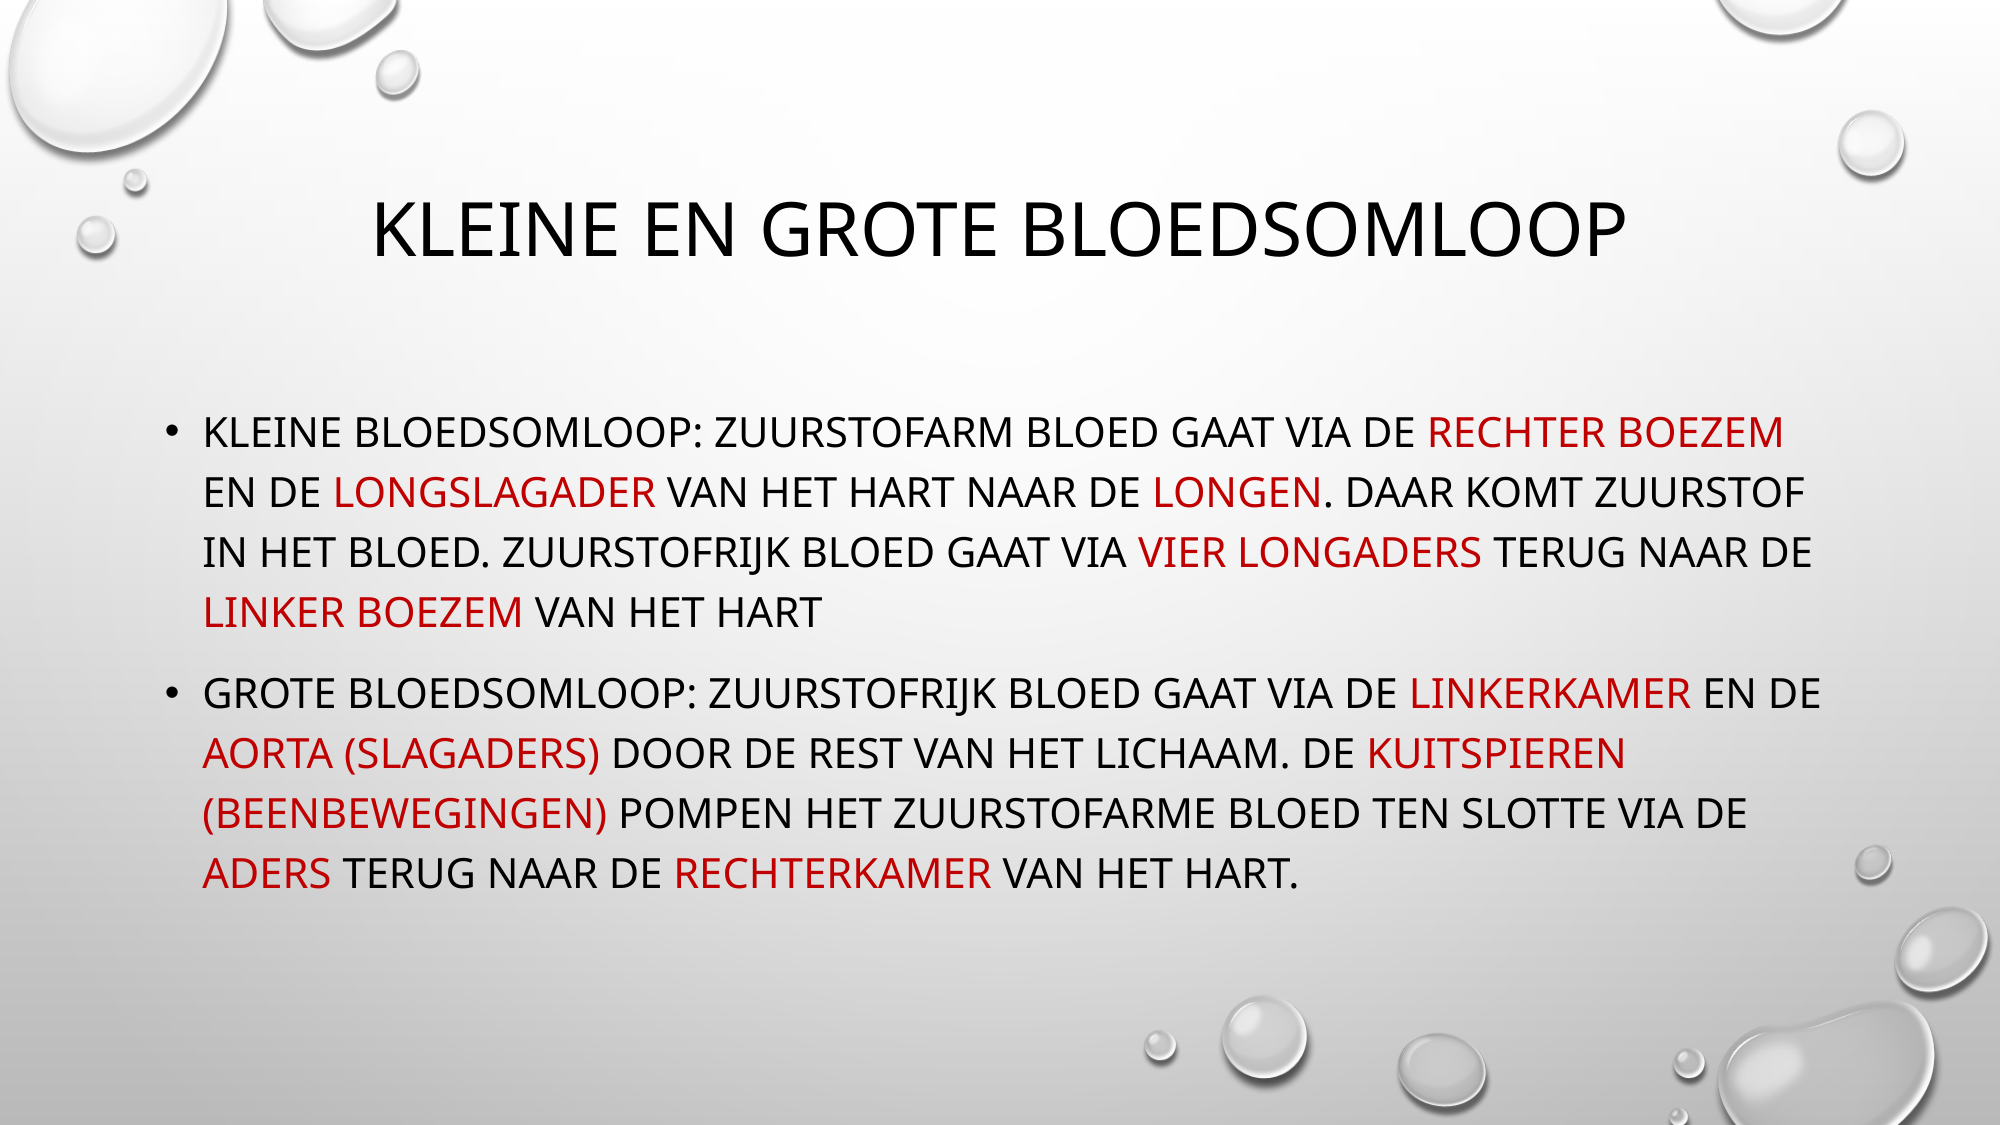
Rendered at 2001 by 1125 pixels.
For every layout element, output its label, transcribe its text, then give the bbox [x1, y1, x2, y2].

list Kleine bloedsomloop: Zuurstofarm bloed gaat via de rechter boezem en de longslagader van het hart naar de longen. Daar komt zuurstof in het bloed. Zuurstofrijk bloed gaat via vier longaders terug naar de linker boezem van het hart Grote bloedsomloop: Zuurstofrijk bloed gaat via de linkerkamer en de aorta (slagaders) door de rest van het lichaam. De kuitspieren (beenbewegingen) pompen het zuurstofarme bloed ten slotte via de aders terug naar de rechterkamer van het hart. [149, 388, 1850, 950]
title Kleine en grote bloedsomloop [149, 101, 1851, 364]
picture [0, 0, 2000, 1125]
